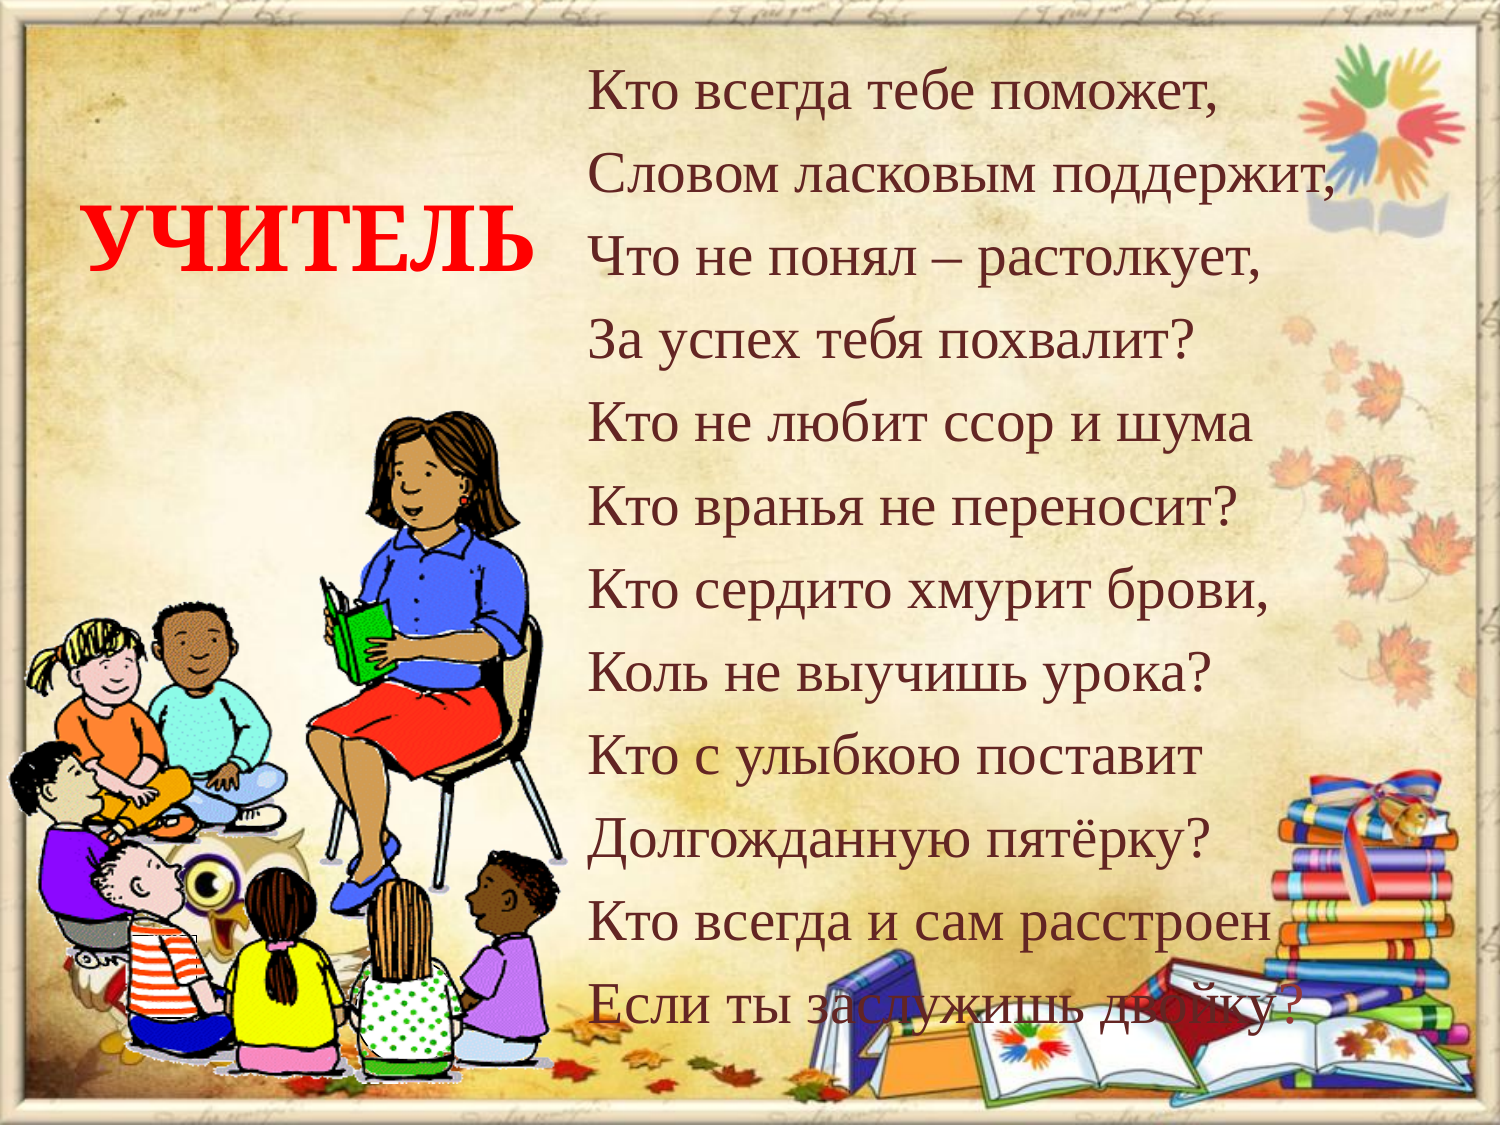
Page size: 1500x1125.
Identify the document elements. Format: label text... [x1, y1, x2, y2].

picture [0, 0, 1500, 1125]
list Кто всегда тебе поможет, Словом ласковым поддержит, Что не понял – растолкует, За успех тебя похвалит? Кто не любит ссор и шума Кто вранья не переносит? Кто сердито хмурит брови, Коль не выучишь урока? Кто с улыбкою поставит Долгожданную пятёрку? Кто всегда и сам расстроен Если ты заслужишь двойку? [572, 42, 1437, 1047]
text_box УЧИТЕЛЬ [66, 172, 552, 298]
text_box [0, 408, 579, 1085]
